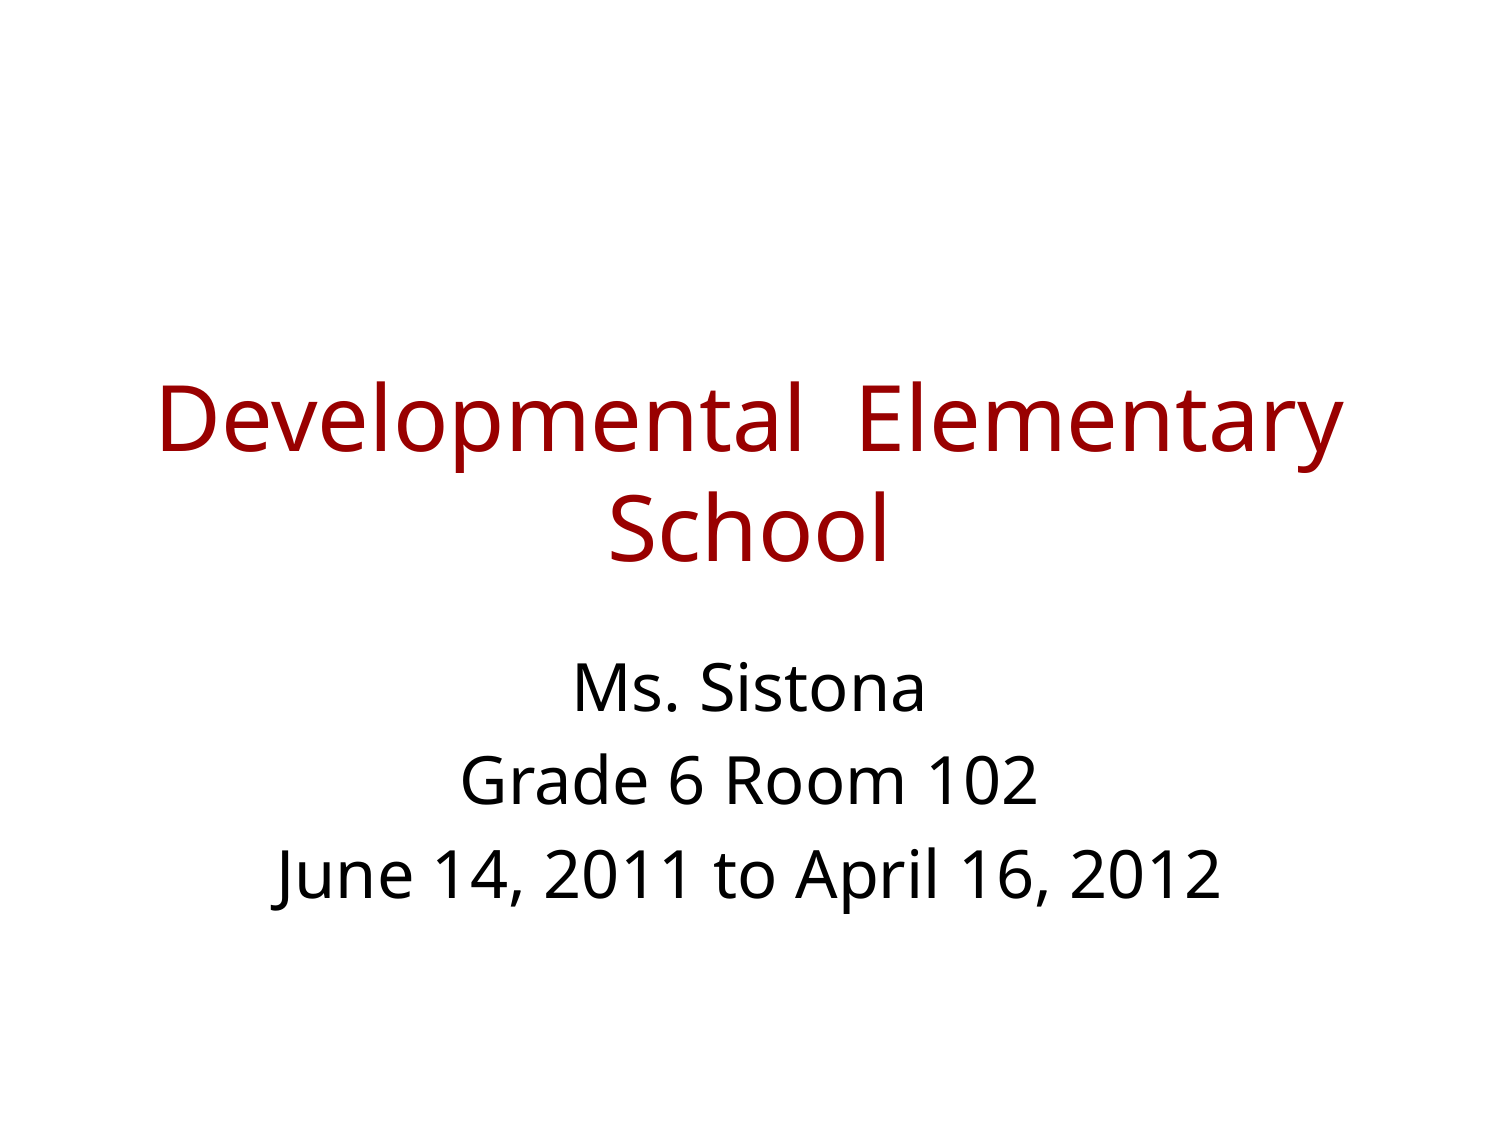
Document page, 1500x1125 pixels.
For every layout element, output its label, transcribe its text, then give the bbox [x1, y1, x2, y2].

title Developmental Elementary School [112, 349, 1388, 591]
subtitle Ms. Sistona Grade 6 Room 102 June 14, 2011 to April 16, 2012 [225, 637, 1275, 925]
